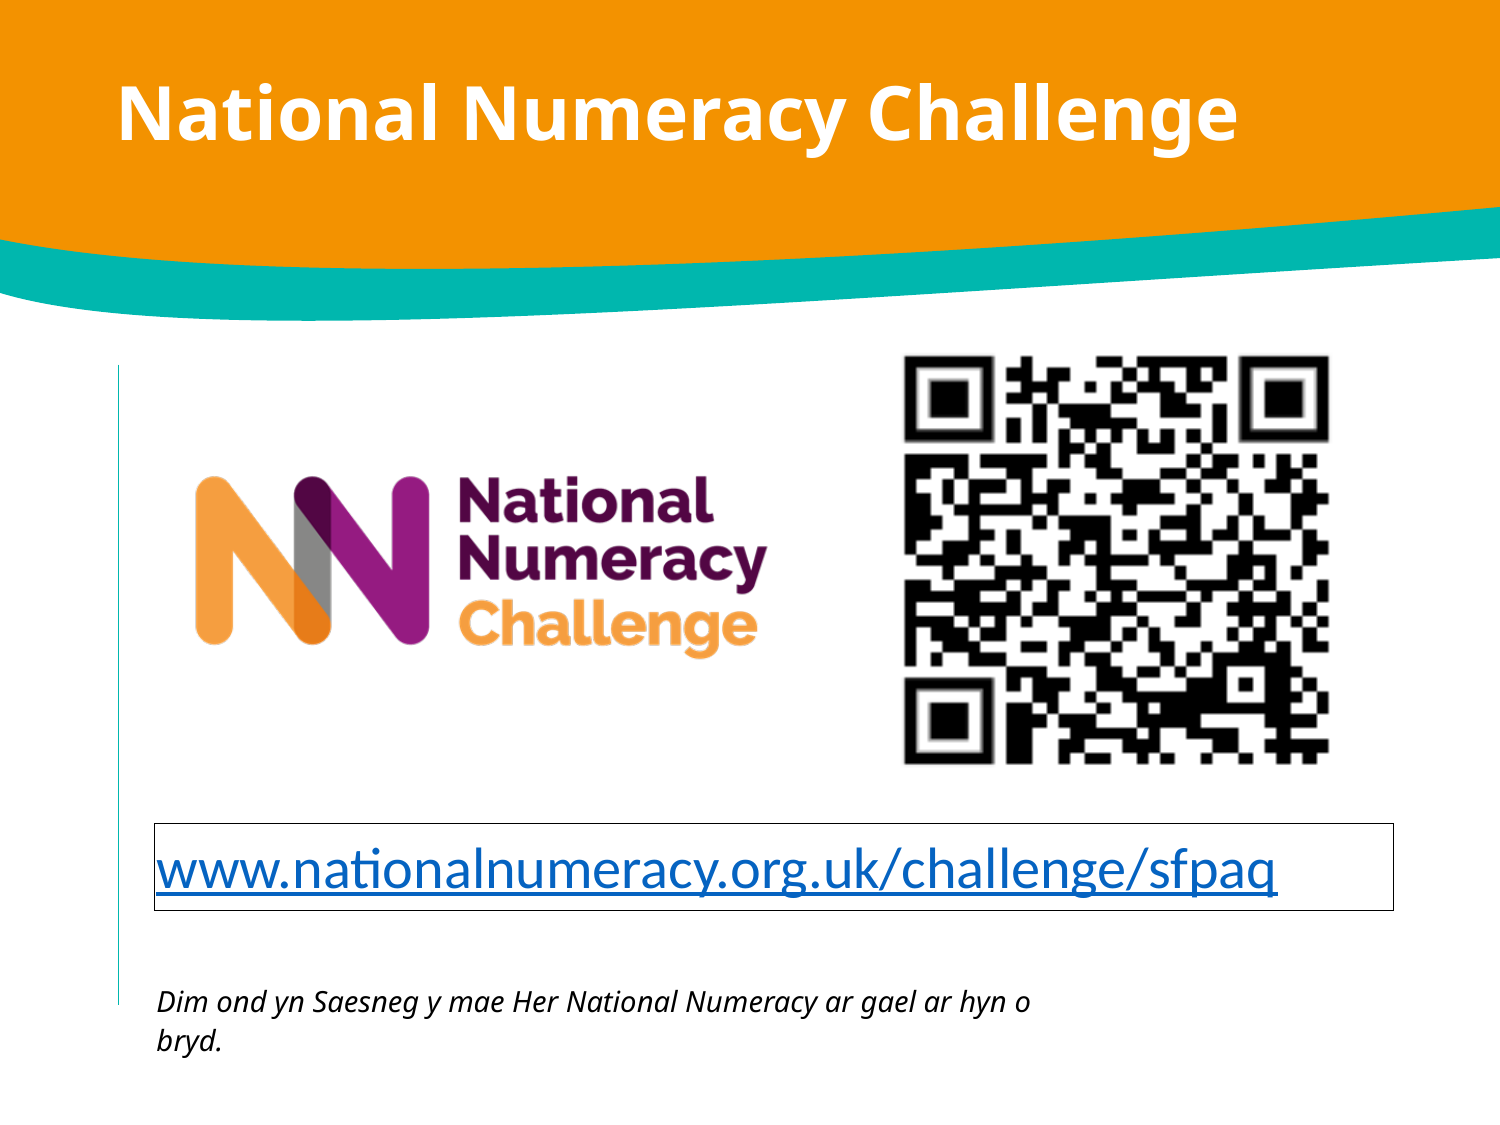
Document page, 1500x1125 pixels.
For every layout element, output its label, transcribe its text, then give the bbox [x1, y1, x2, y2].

picture [893, 346, 1344, 779]
list National Numeracy Challenge [100, 67, 1411, 258]
table_header Dim ond yn Saesneg y mae Her National Numeracy ar gael ar hyn o bryd. [155, 979, 1066, 1068]
picture [144, 399, 837, 726]
table_header www.nationalnumeracy.org.uk/challenge/sfpaq [155, 824, 1393, 910]
